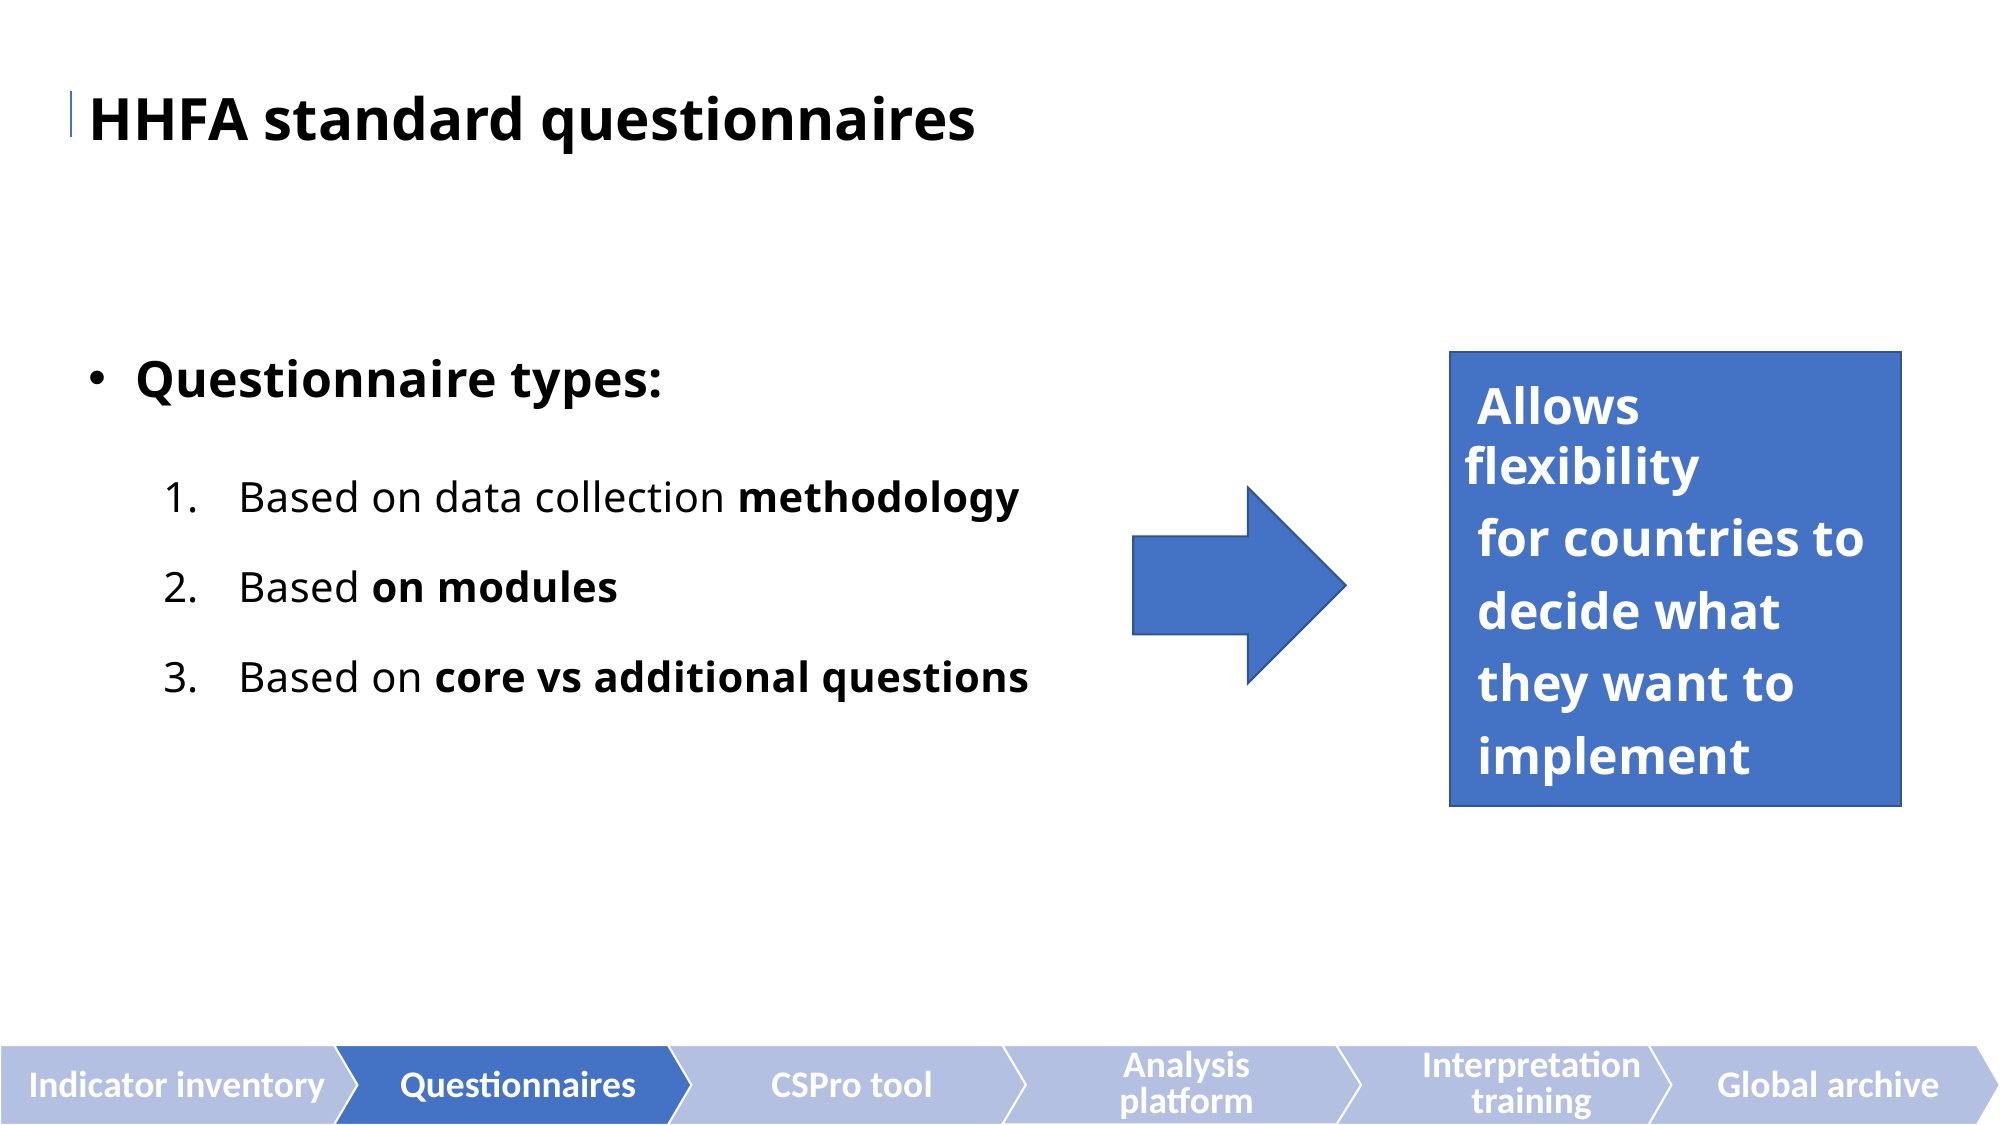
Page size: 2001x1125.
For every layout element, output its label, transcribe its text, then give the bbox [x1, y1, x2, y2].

text_box Allows flexibility for countries to decide what they want to implement [1449, 351, 1902, 807]
list HHFA standard questionnaires [73, 74, 1835, 162]
text_box [1132, 484, 1348, 686]
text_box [0, 1044, 2000, 1125]
text_box Questionnaire types: Based on data collection methodology Based on modules Based on core vs additional questions [73, 352, 1449, 708]
